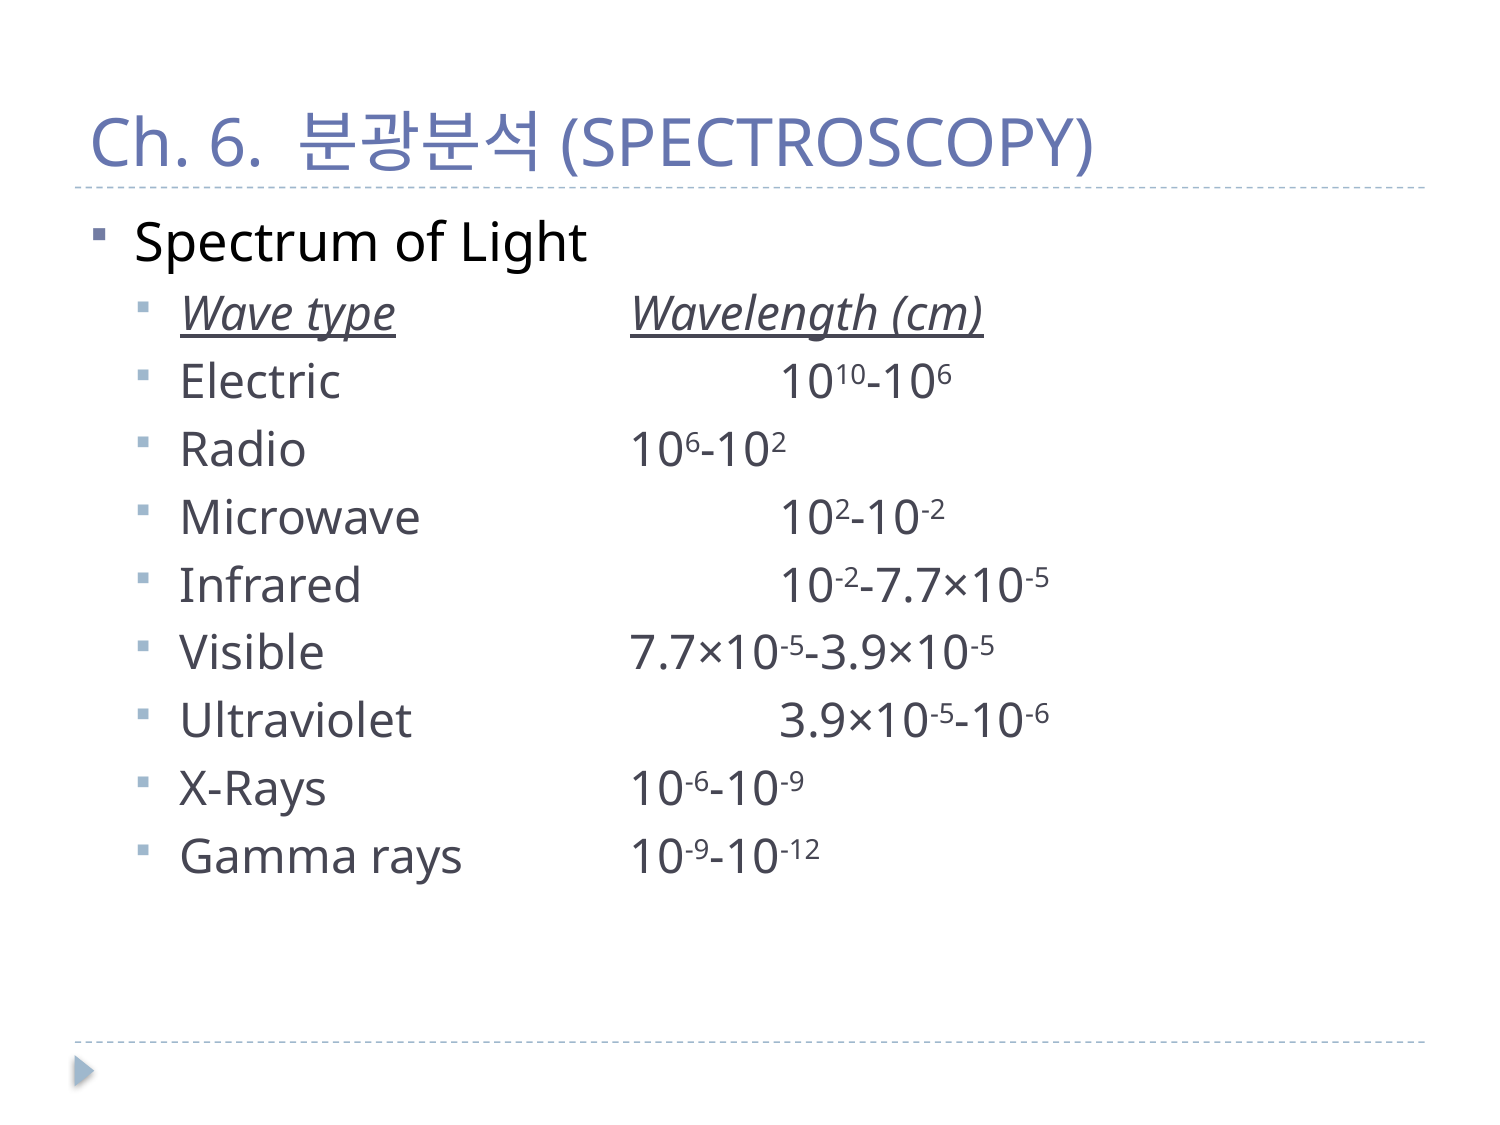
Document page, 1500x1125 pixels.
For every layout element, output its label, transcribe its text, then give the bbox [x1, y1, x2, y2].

list Spectrum of Light Wave type Wavelength (cm) Electric 1010-106 Radio 106-102 Microwave 102-10-2 Infrared 10-2-7.7×10-5 Visible 7.7×10-5-3.9×10-5 Ultraviolet 3.9×10-5-10-6 X-Rays 10-6-10-9 Gamma rays 10-9-10-12 [75, 200, 1425, 1010]
title Ch. 6. 분광분석(SPECTROSCOPY) [75, 24, 1425, 188]
